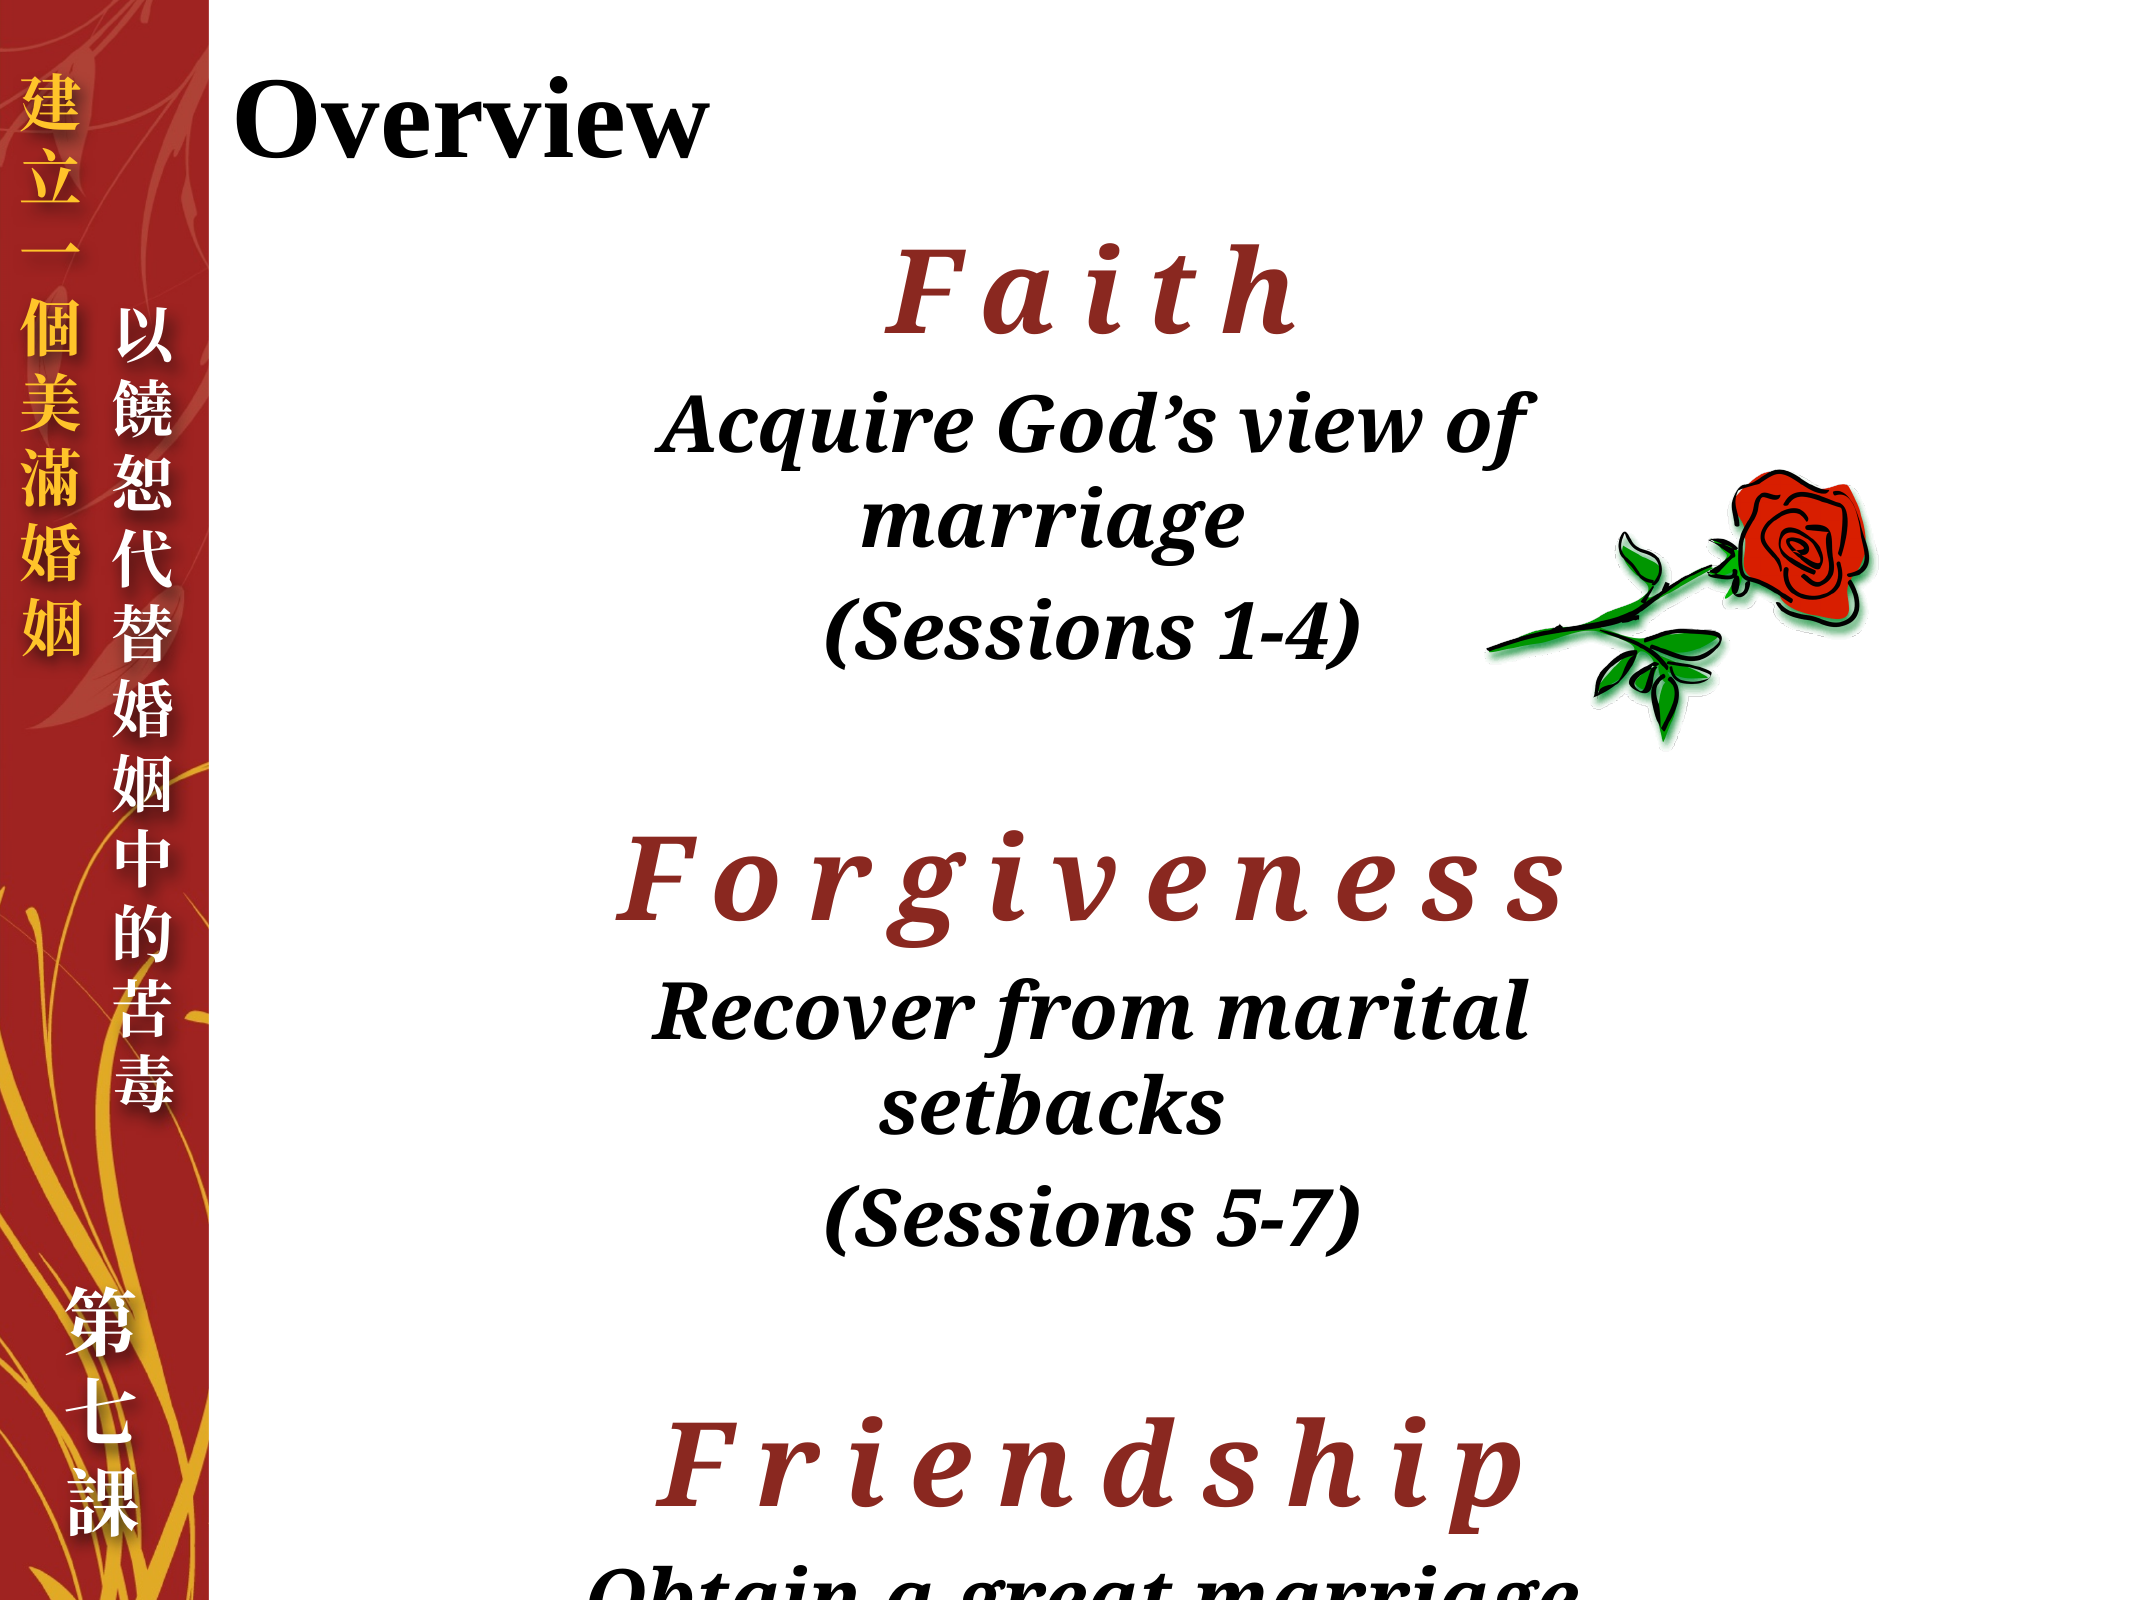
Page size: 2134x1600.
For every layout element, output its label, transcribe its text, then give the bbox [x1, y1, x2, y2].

picture [1479, 466, 1881, 759]
title Overview [230, 1, 1572, 222]
text_box Faith Acquire God’s view of marriage (Sessions 1-4) Forgiveness Recover from marital setbacks (Sessions 5-7) Friendship Obtain a great marriage (Sessions 8-10) [399, 208, 1719, 1572]
picture [0, 0, 208, 1600]
